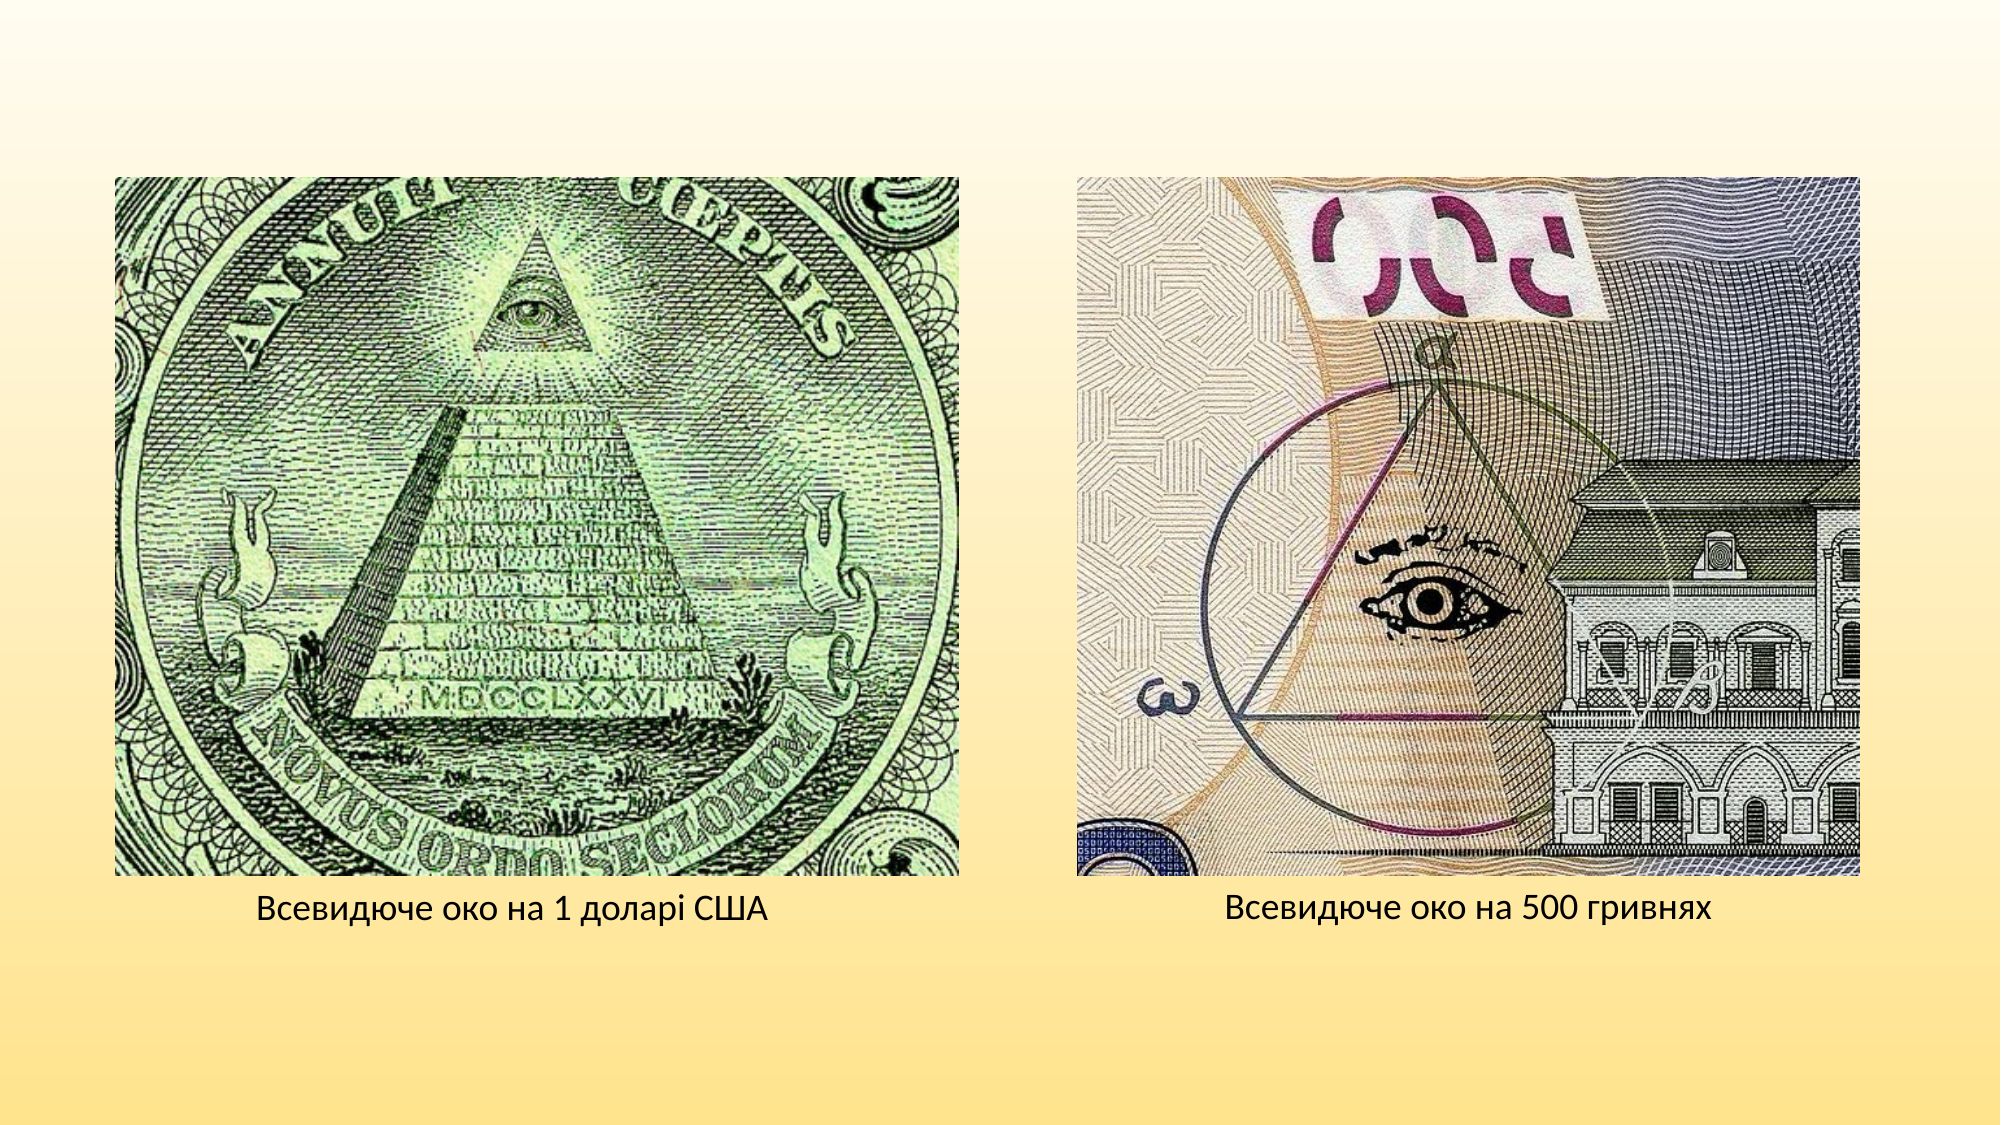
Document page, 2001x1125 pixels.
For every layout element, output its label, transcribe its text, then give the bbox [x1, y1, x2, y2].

text_box Всевидюче око на 1 доларі США [140, 876, 885, 935]
text_box Всевидюче око на 500 гривнях [1178, 876, 1759, 935]
picture [1077, 177, 1860, 876]
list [115, 177, 959, 876]
